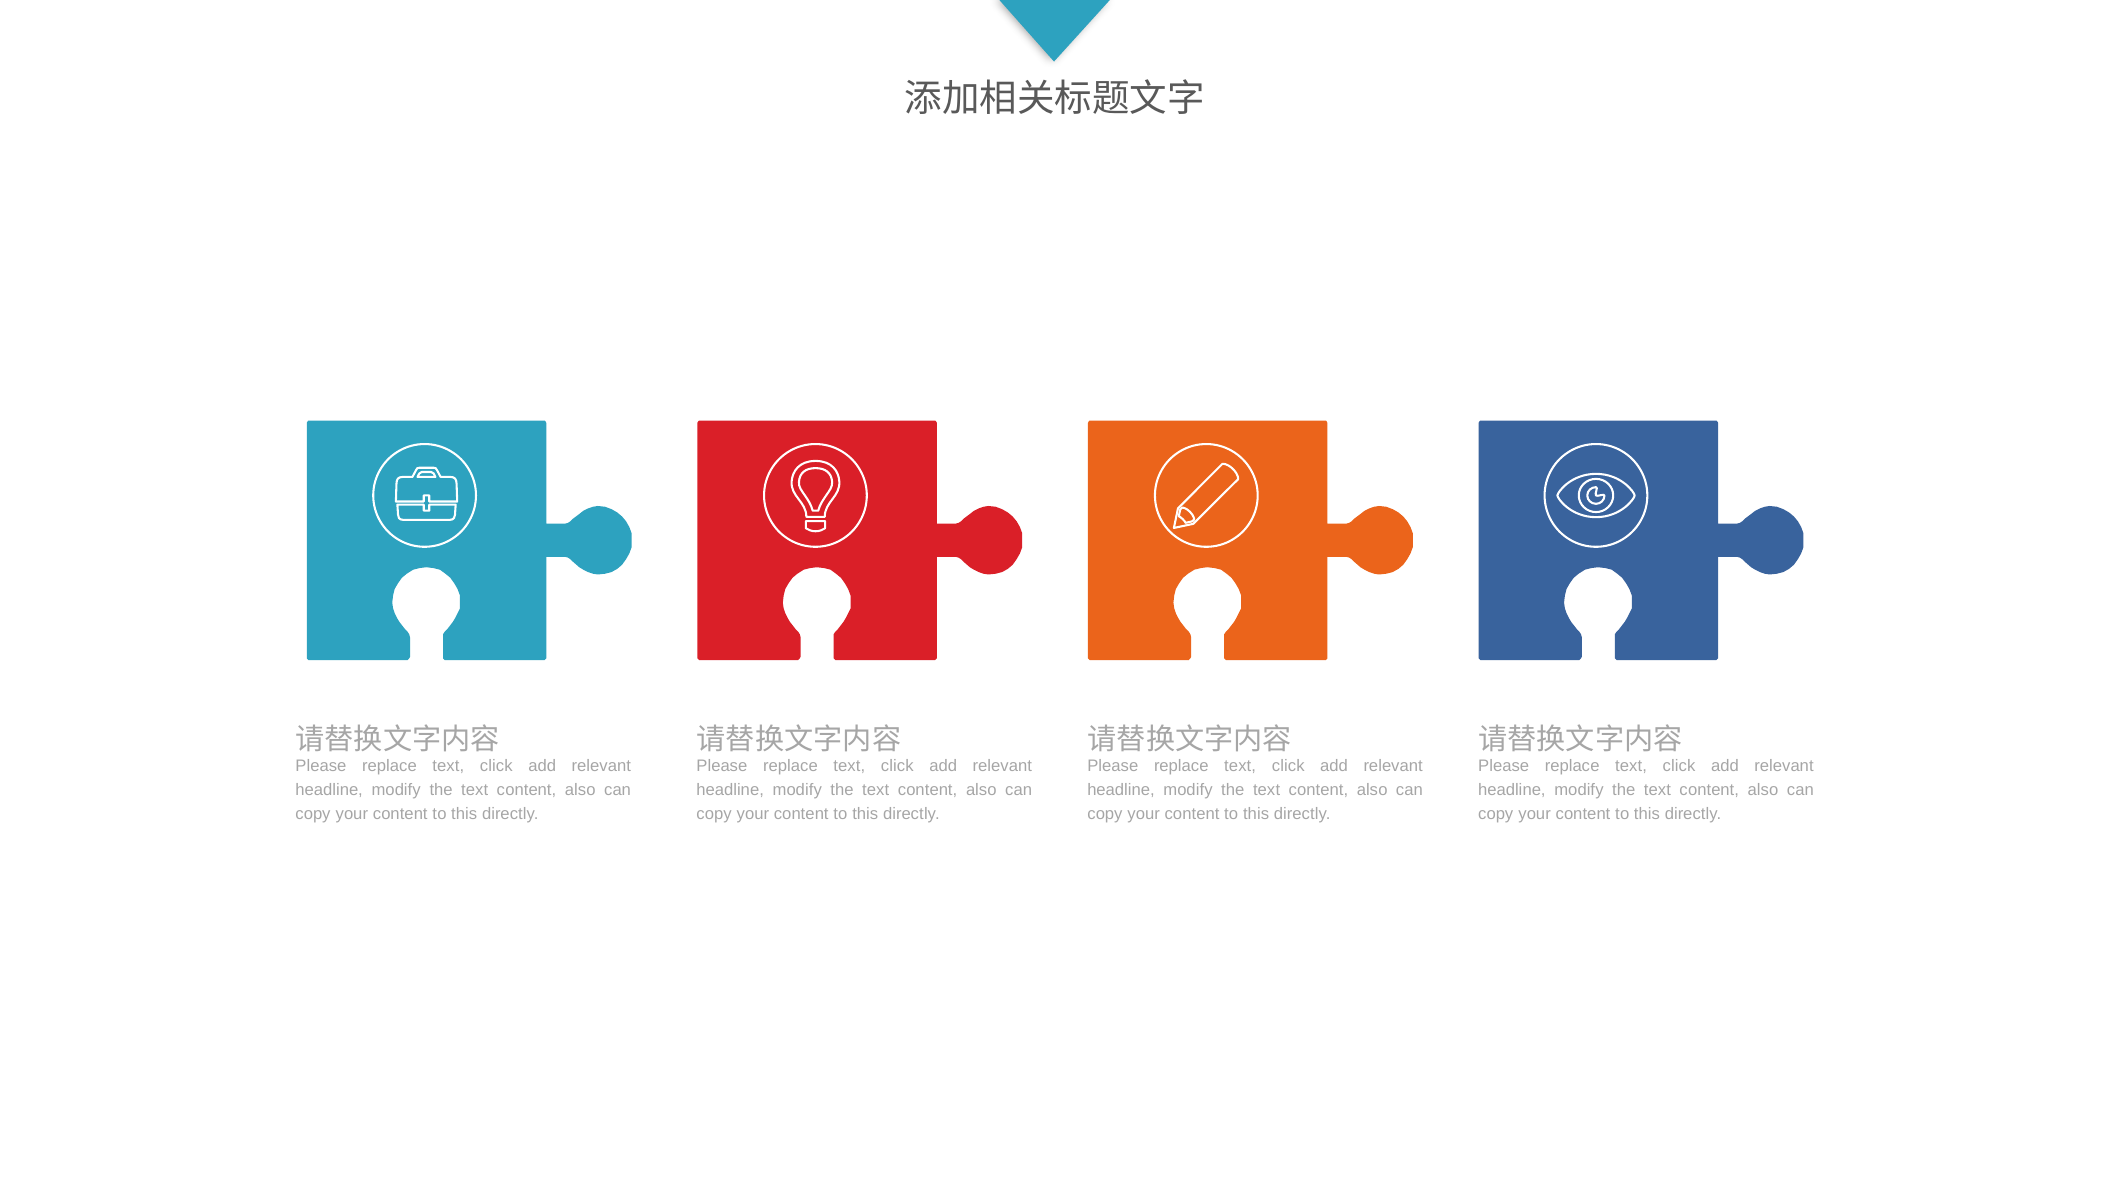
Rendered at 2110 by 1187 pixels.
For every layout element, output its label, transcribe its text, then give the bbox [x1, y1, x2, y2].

text_box Please replace text, click add relevant headline, modify the text content, also can copy your content to this directly. [1087, 750, 1424, 823]
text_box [764, 444, 867, 547]
text_box [997, 0, 1112, 64]
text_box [373, 444, 476, 547]
text_box Please replace text, click add relevant headline, modify the text content, also can copy your content to this directly. [696, 750, 1033, 823]
text_box 请替换文字内容 [295, 713, 561, 750]
text_box [1478, 420, 1804, 661]
text_box 添加相关标题文字 [871, 67, 1238, 125]
text_box 请替换文字内容 [1478, 713, 1743, 750]
text_box 请替换文字内容 [1087, 713, 1353, 750]
text_box [306, 420, 632, 661]
text_box [1087, 420, 1413, 661]
text_box Please replace text, click add relevant headline, modify the text content, also can copy your content to this directly. [1478, 750, 1815, 823]
text_box Please replace text, click add relevant headline, modify the text content, also can copy your content to this directly. [295, 750, 632, 823]
text_box [697, 420, 1023, 661]
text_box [1544, 444, 1648, 547]
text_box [1154, 444, 1258, 547]
text_box 请替换文字内容 [696, 713, 962, 750]
